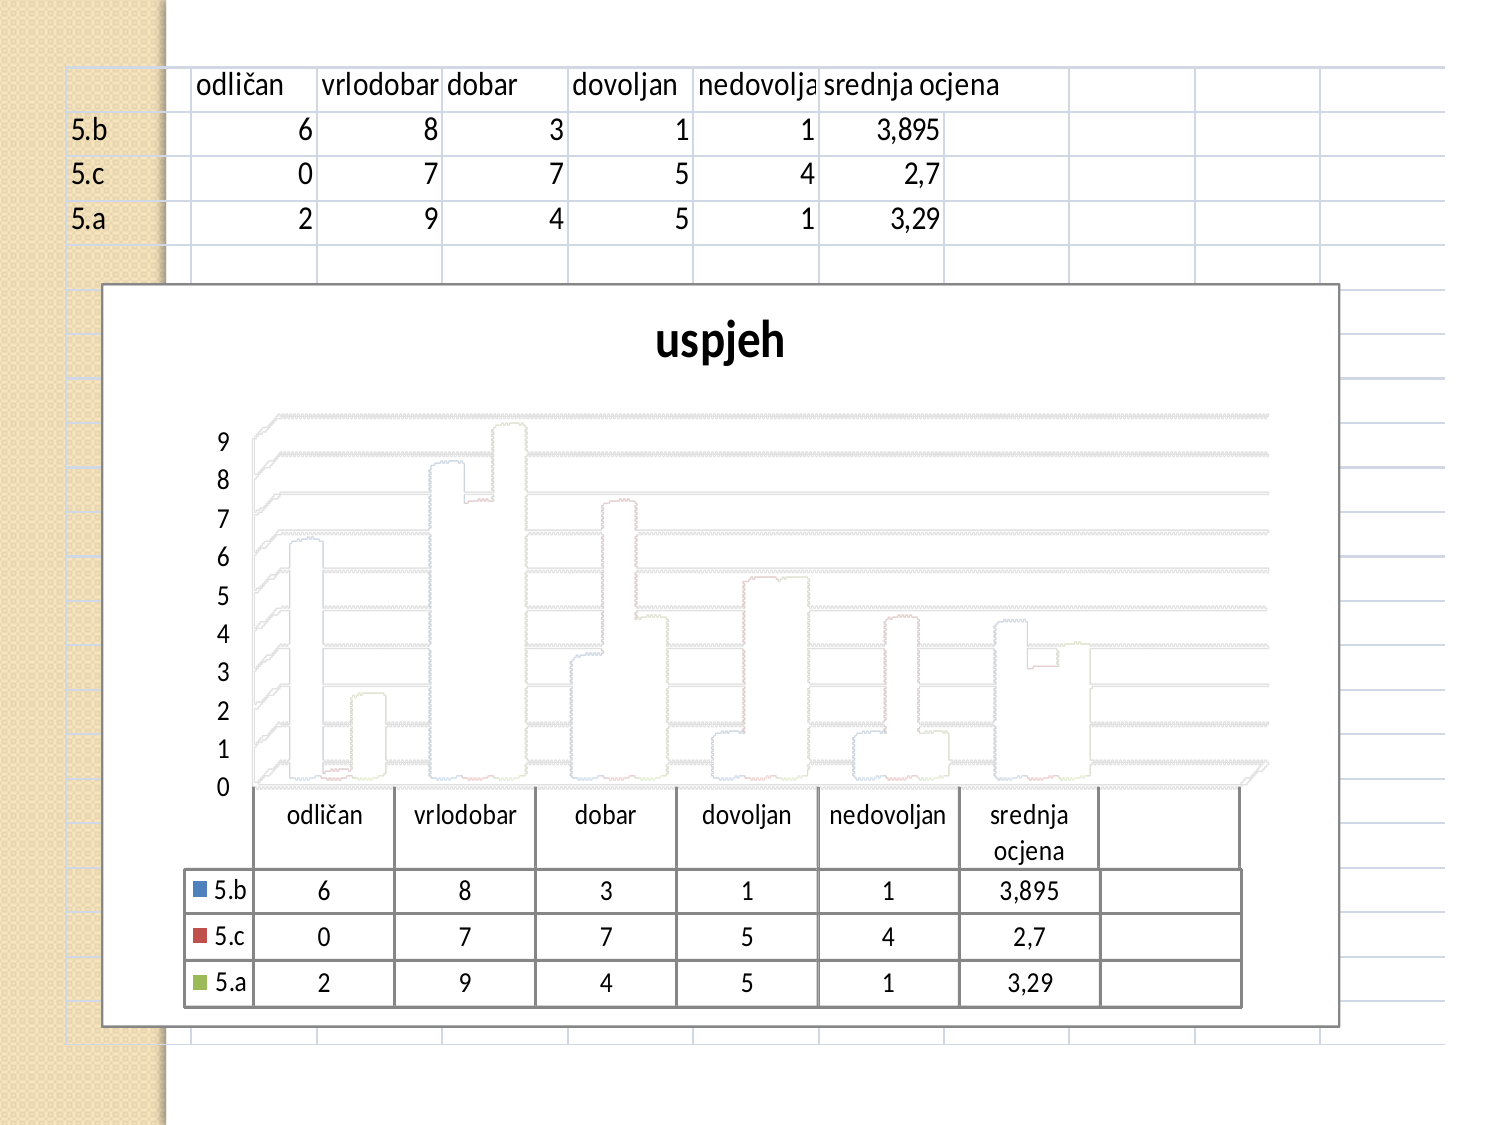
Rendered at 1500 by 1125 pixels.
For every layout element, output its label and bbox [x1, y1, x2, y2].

text_box [64, 66, 1448, 1047]
